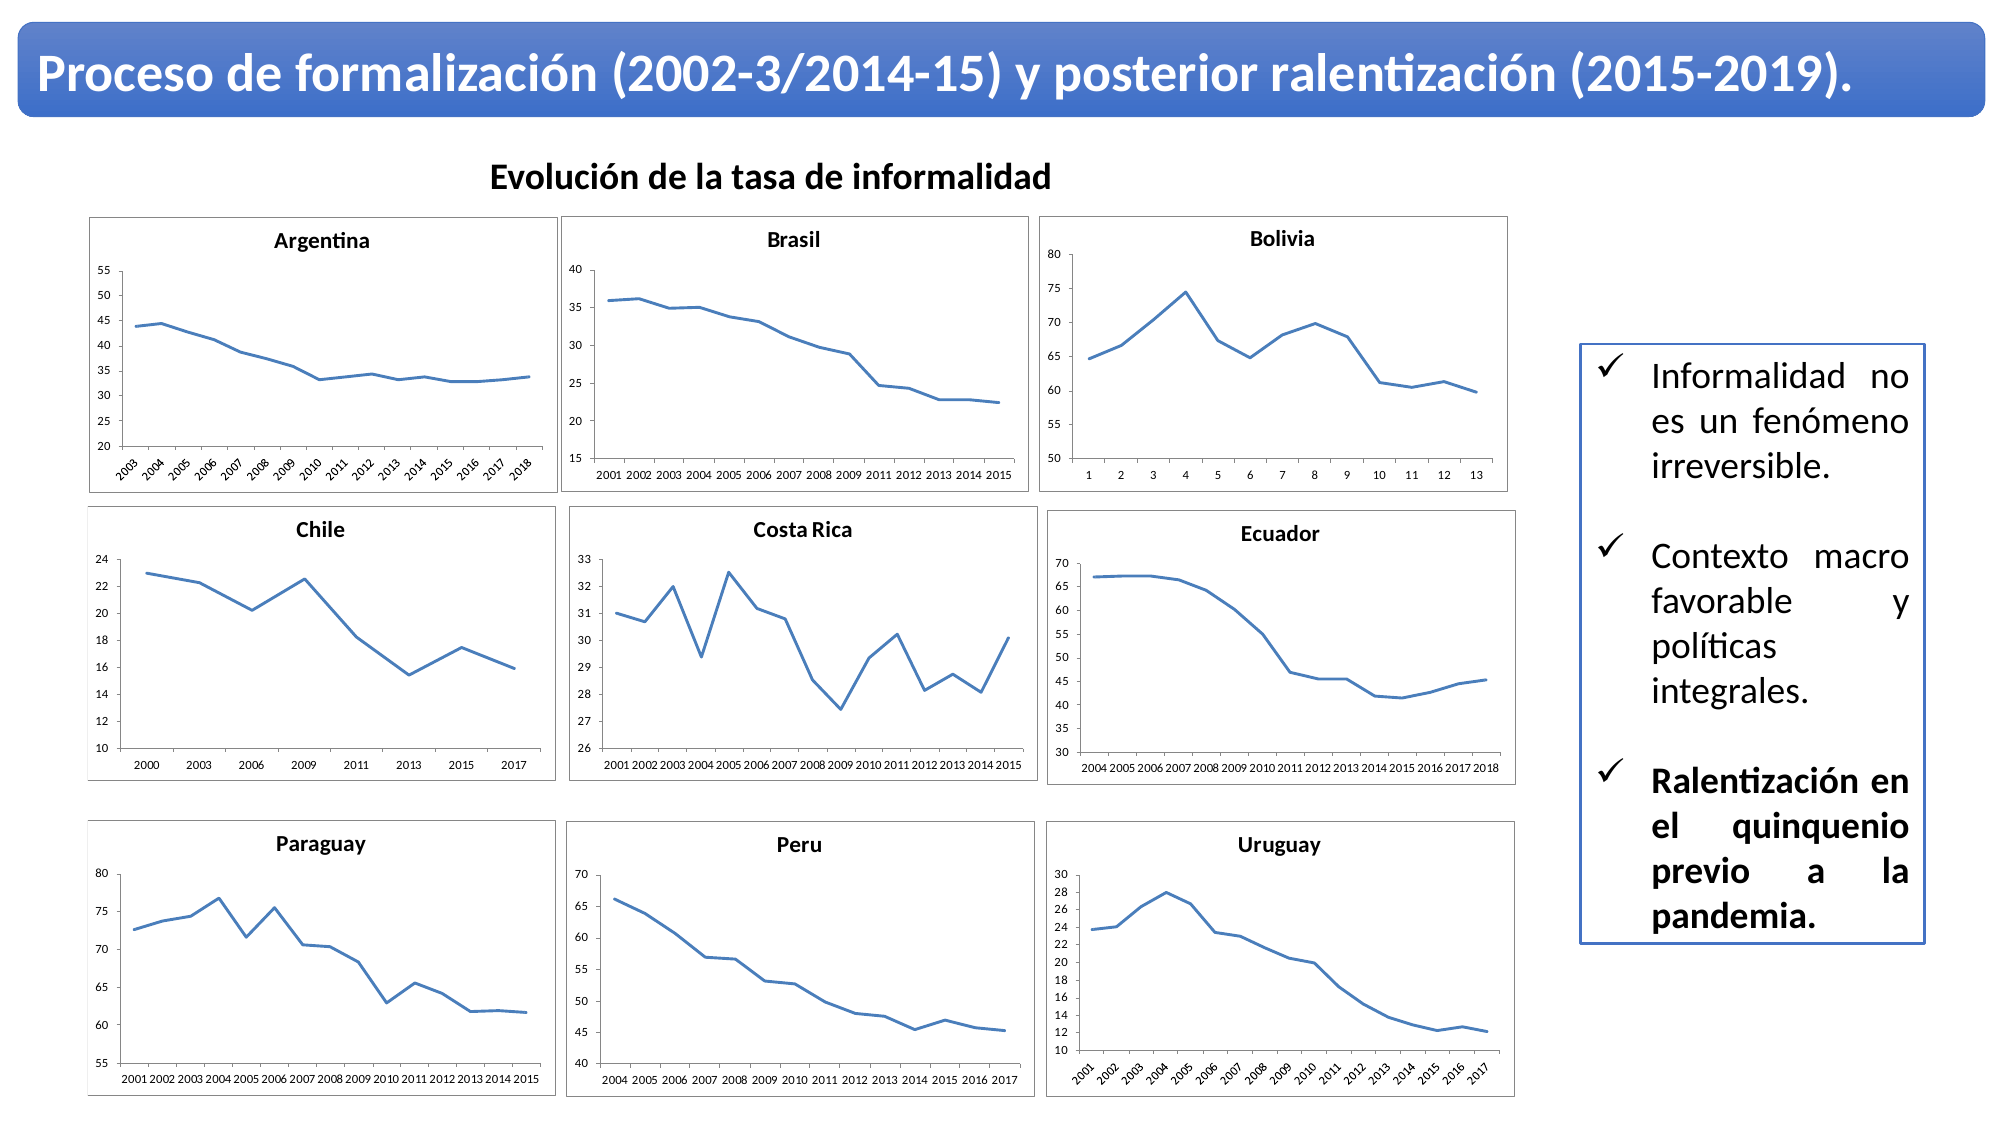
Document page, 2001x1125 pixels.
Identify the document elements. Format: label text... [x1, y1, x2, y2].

text_box Informalidad no es un fenómeno irreversible. Contexto macro favorable y políticas integrales. Ralentización en el quinquenio previo a la pandemia. [1580, 343, 1925, 944]
text_box Proceso de formalización (2002-3/2014-15) y posterior ralentización (2015-2019). [17, 21, 1986, 118]
text_box Evolución de la tasa de informalidad [438, 145, 1105, 205]
picture [86, 205, 1530, 1103]
